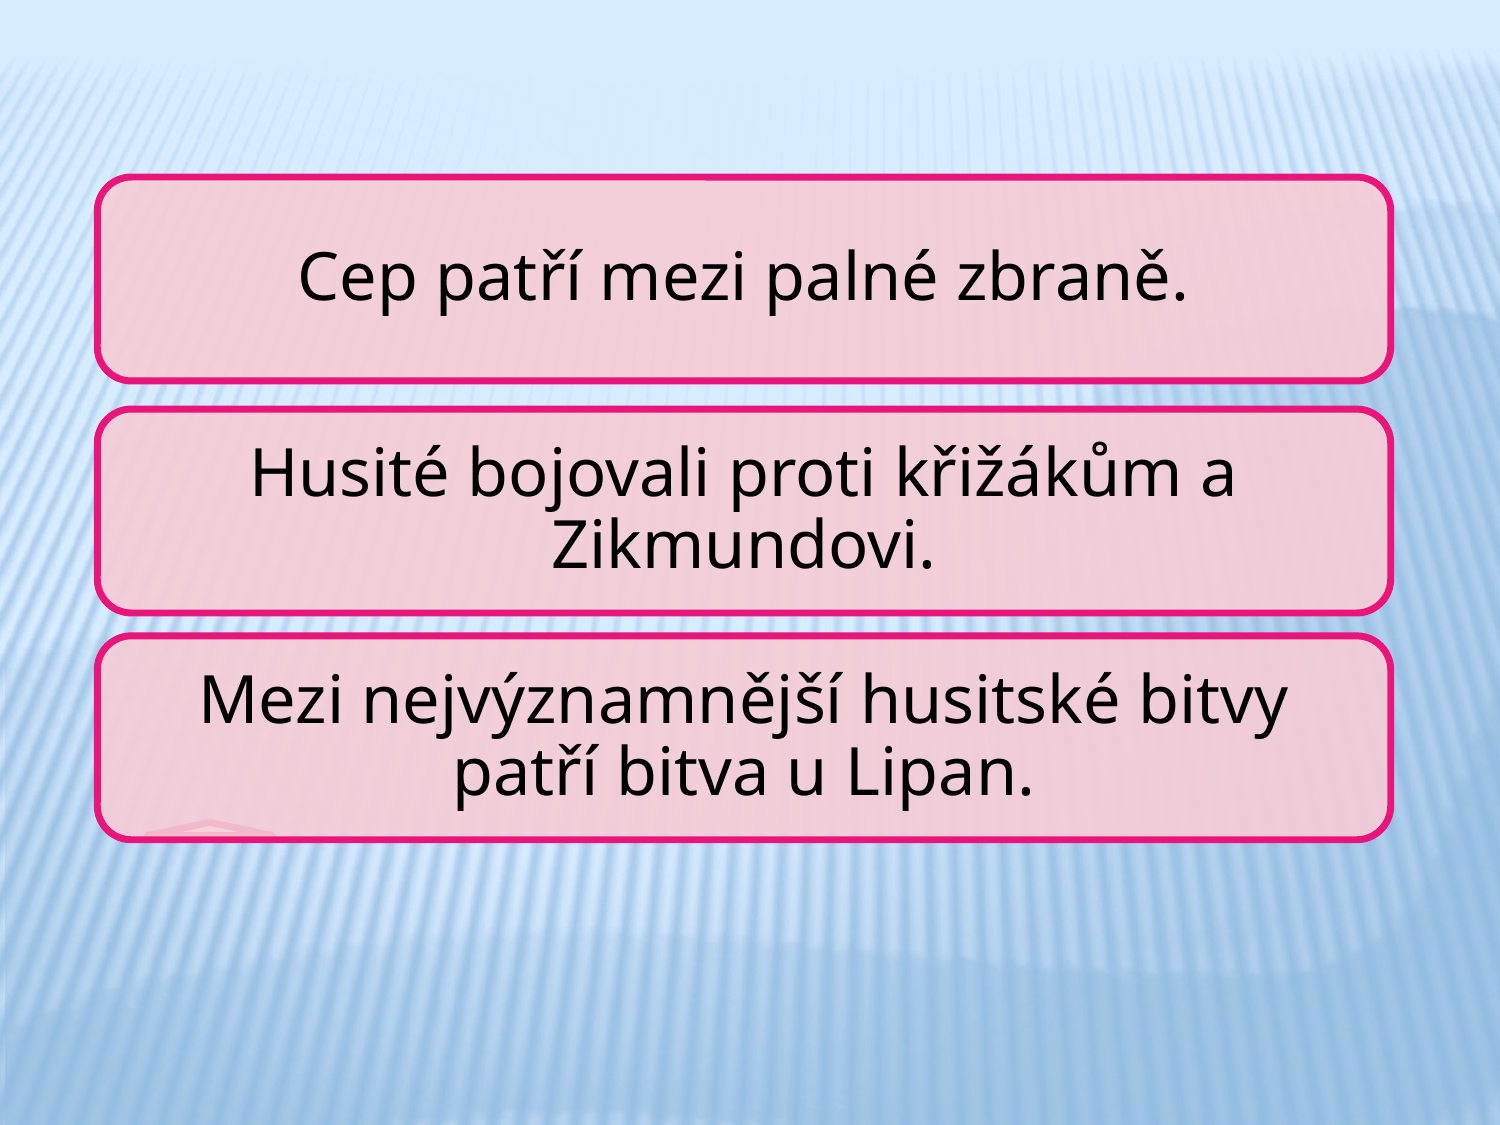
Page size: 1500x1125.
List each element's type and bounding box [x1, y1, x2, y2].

text_box [123, 89, 1365, 953]
